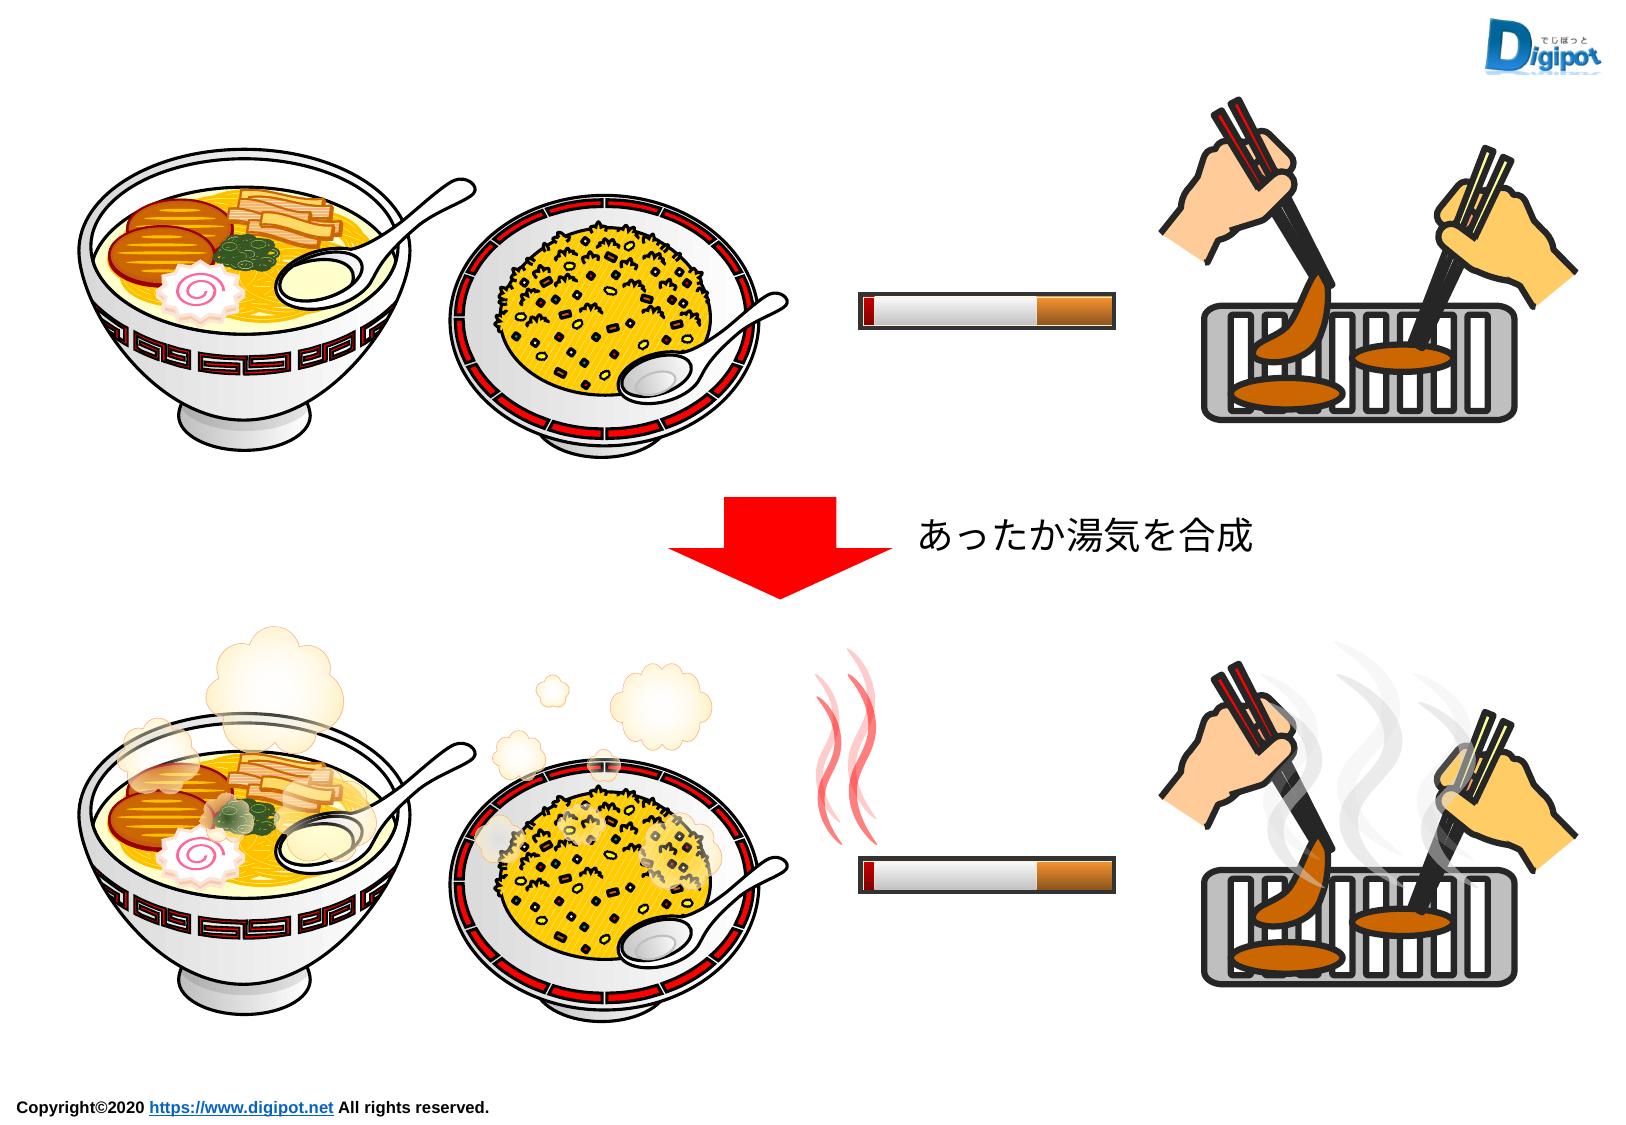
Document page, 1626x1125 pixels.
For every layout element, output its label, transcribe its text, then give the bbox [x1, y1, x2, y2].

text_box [1258, 638, 1482, 890]
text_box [813, 645, 879, 847]
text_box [449, 195, 788, 458]
text_box [10, 74, 1603, 1074]
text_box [78, 713, 474, 1015]
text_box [78, 149, 476, 451]
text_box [862, 296, 1112, 326]
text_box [1188, 89, 1546, 421]
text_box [474, 663, 722, 890]
text_box [667, 495, 893, 601]
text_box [1188, 654, 1546, 985]
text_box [117, 626, 377, 862]
picture [1485, 18, 1602, 74]
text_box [862, 860, 1112, 890]
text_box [449, 759, 788, 1022]
text_box あったか湯気を合成 [901, 504, 1269, 565]
